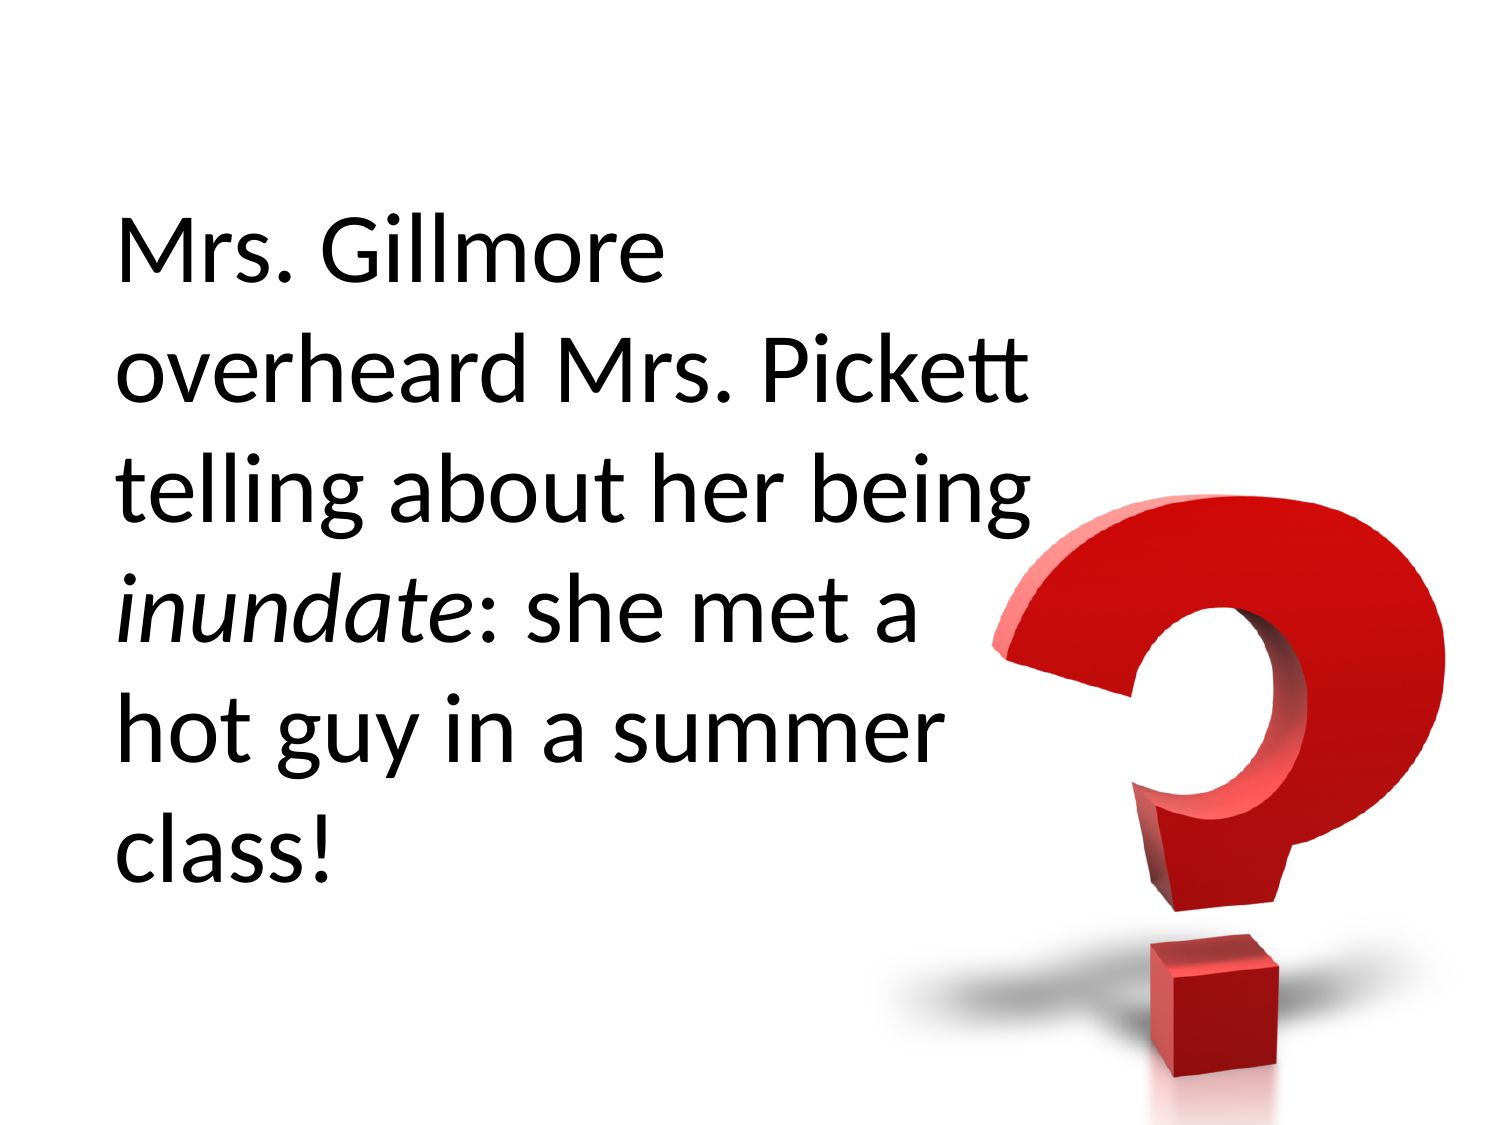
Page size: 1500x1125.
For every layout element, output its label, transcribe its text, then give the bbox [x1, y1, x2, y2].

picture [843, 474, 1500, 1125]
text_box Mrs. Gillmore overheard Mrs. Pickett telling about her being inundate: she met a hot guy in a summer class! [99, 174, 1063, 955]
